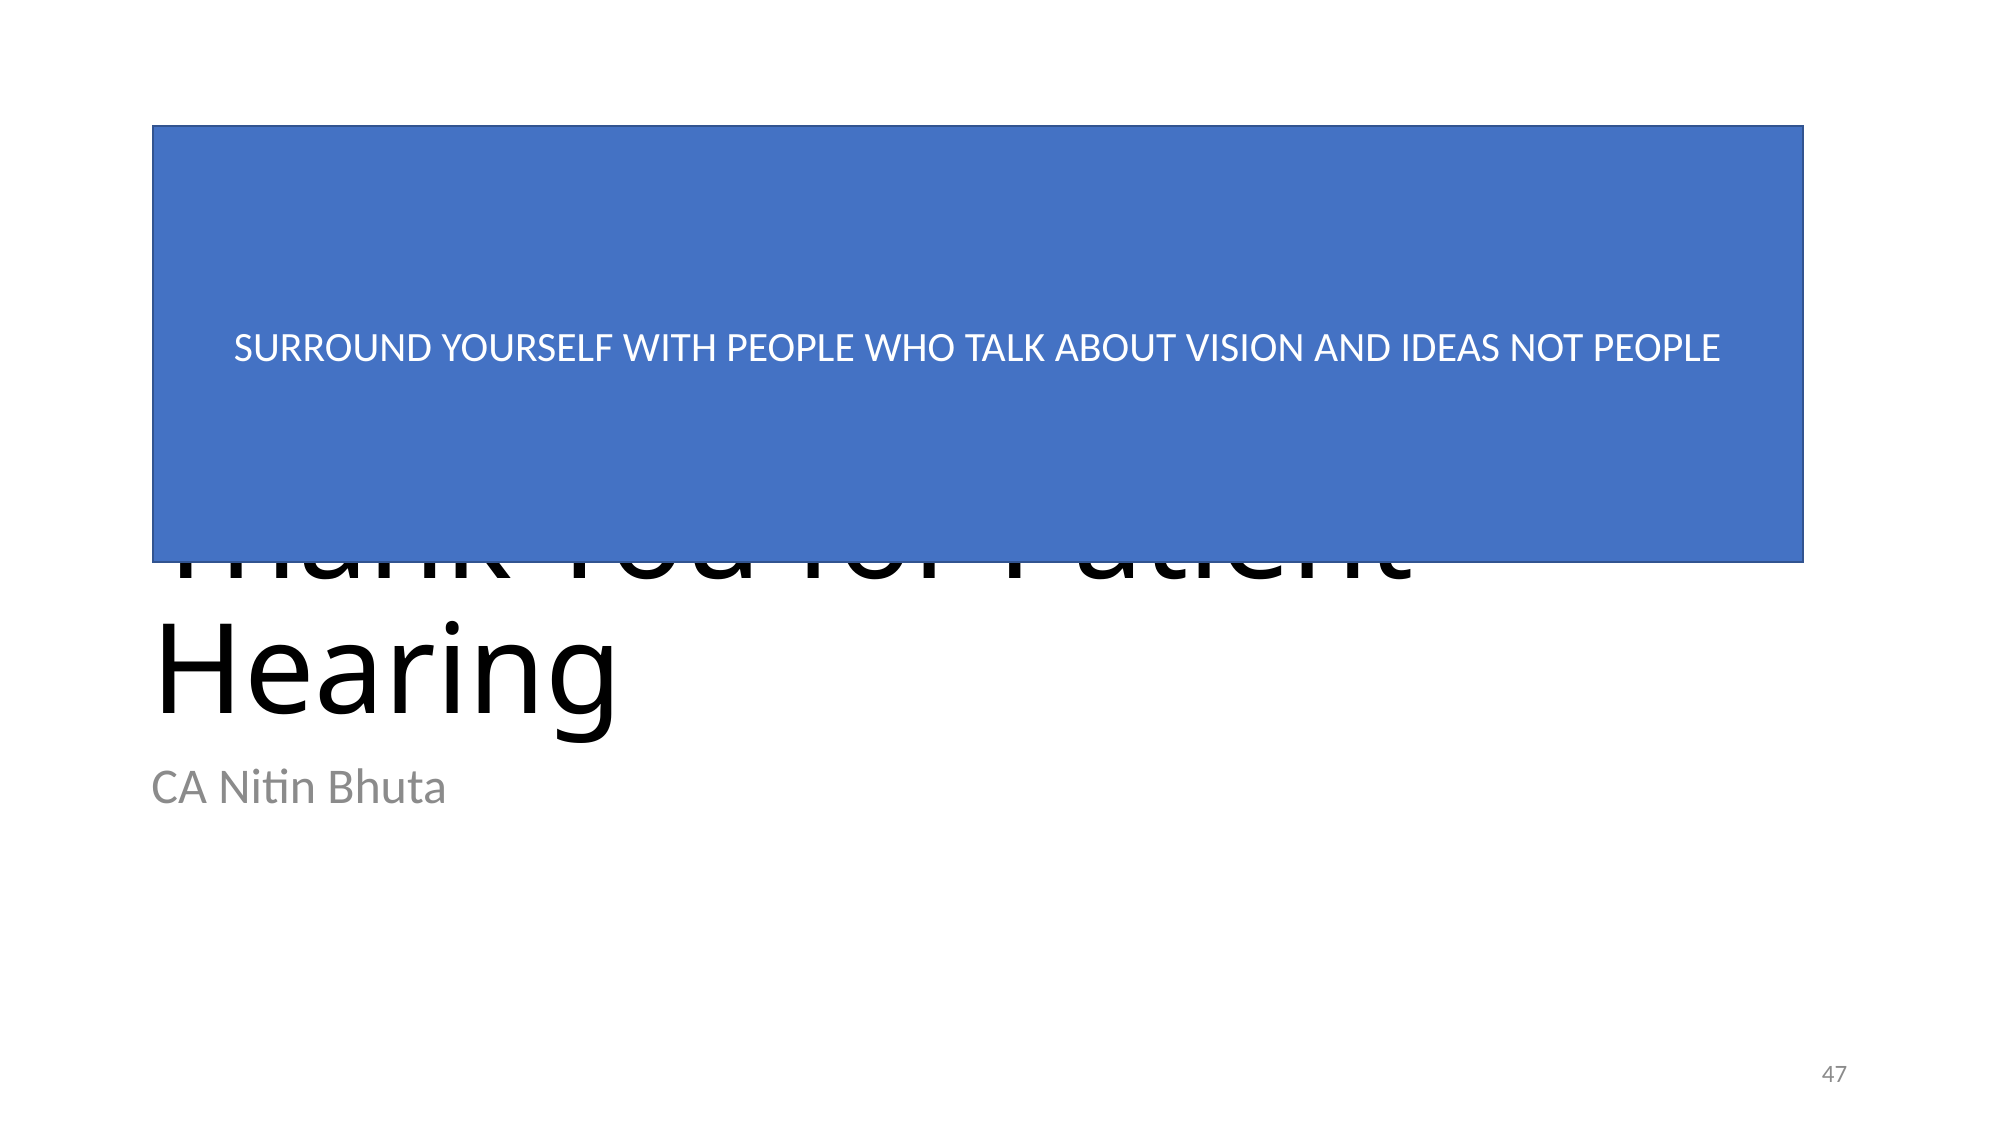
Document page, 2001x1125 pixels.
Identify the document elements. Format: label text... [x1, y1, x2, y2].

title Thank You for Patient Hearing [136, 591, 1862, 749]
list CA Nitin Bhuta [136, 752, 1862, 999]
text_box SURROUND YOURSELF WITH PEOPLE WHO TALK ABOUT VISION AND IDEAS NOT PEOPLE [152, 125, 1804, 563]
slide_number 47 [1412, 1042, 1863, 1103]
